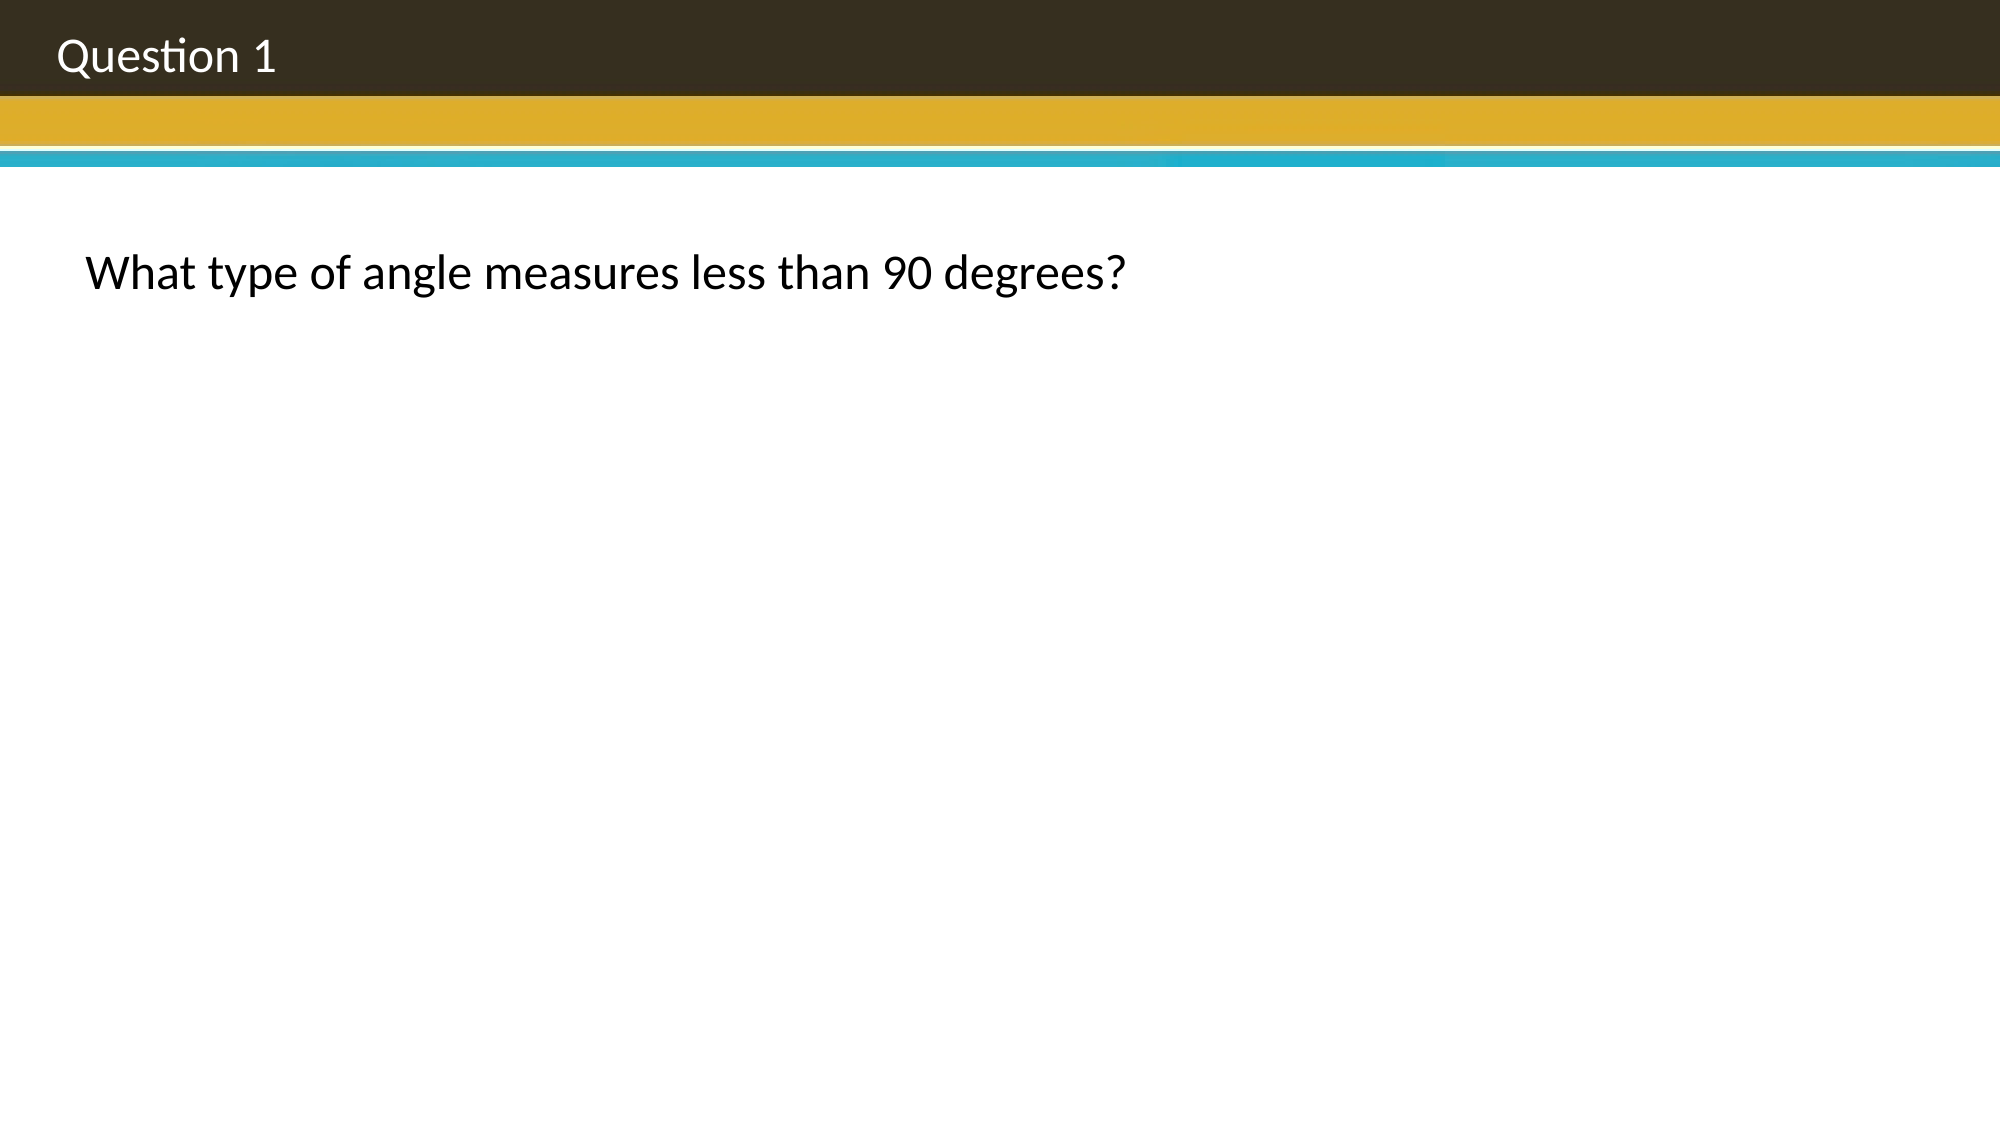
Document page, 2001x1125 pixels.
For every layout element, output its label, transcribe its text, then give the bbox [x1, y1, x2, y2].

text_box Question 1 [41, 14, 293, 90]
picture [0, 0, 2000, 167]
